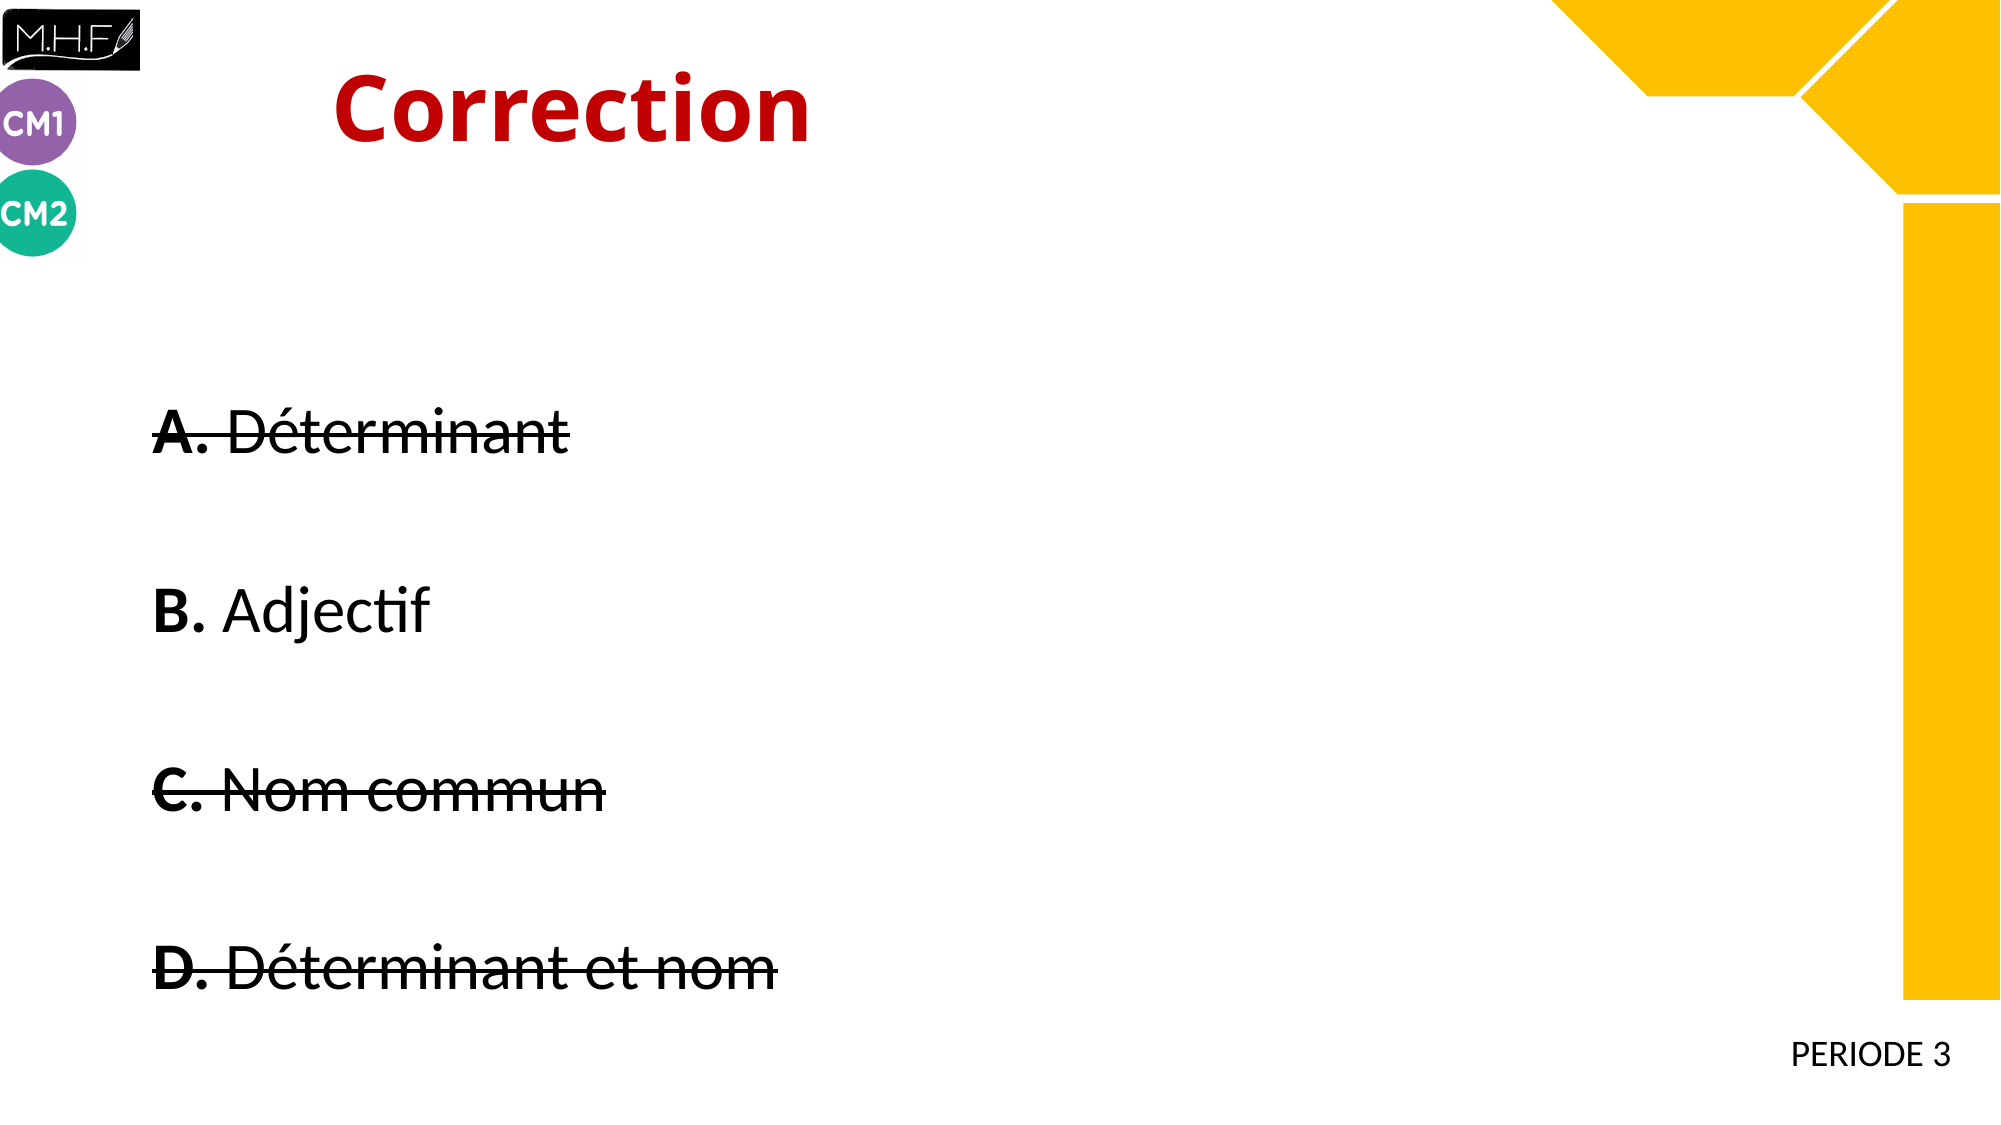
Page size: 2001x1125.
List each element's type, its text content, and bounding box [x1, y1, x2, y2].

text_box PERIODE 3 [1362, 1021, 1967, 1125]
picture [0, 7, 140, 259]
list A. Déterminant B. Adjectif C. Nom commun D. Déterminant et nom [137, 299, 1863, 1014]
text_box [1902, 202, 2000, 1001]
title Correction [316, 3, 1863, 221]
text_box [1799, 0, 2000, 196]
text_box [1549, 0, 1892, 98]
